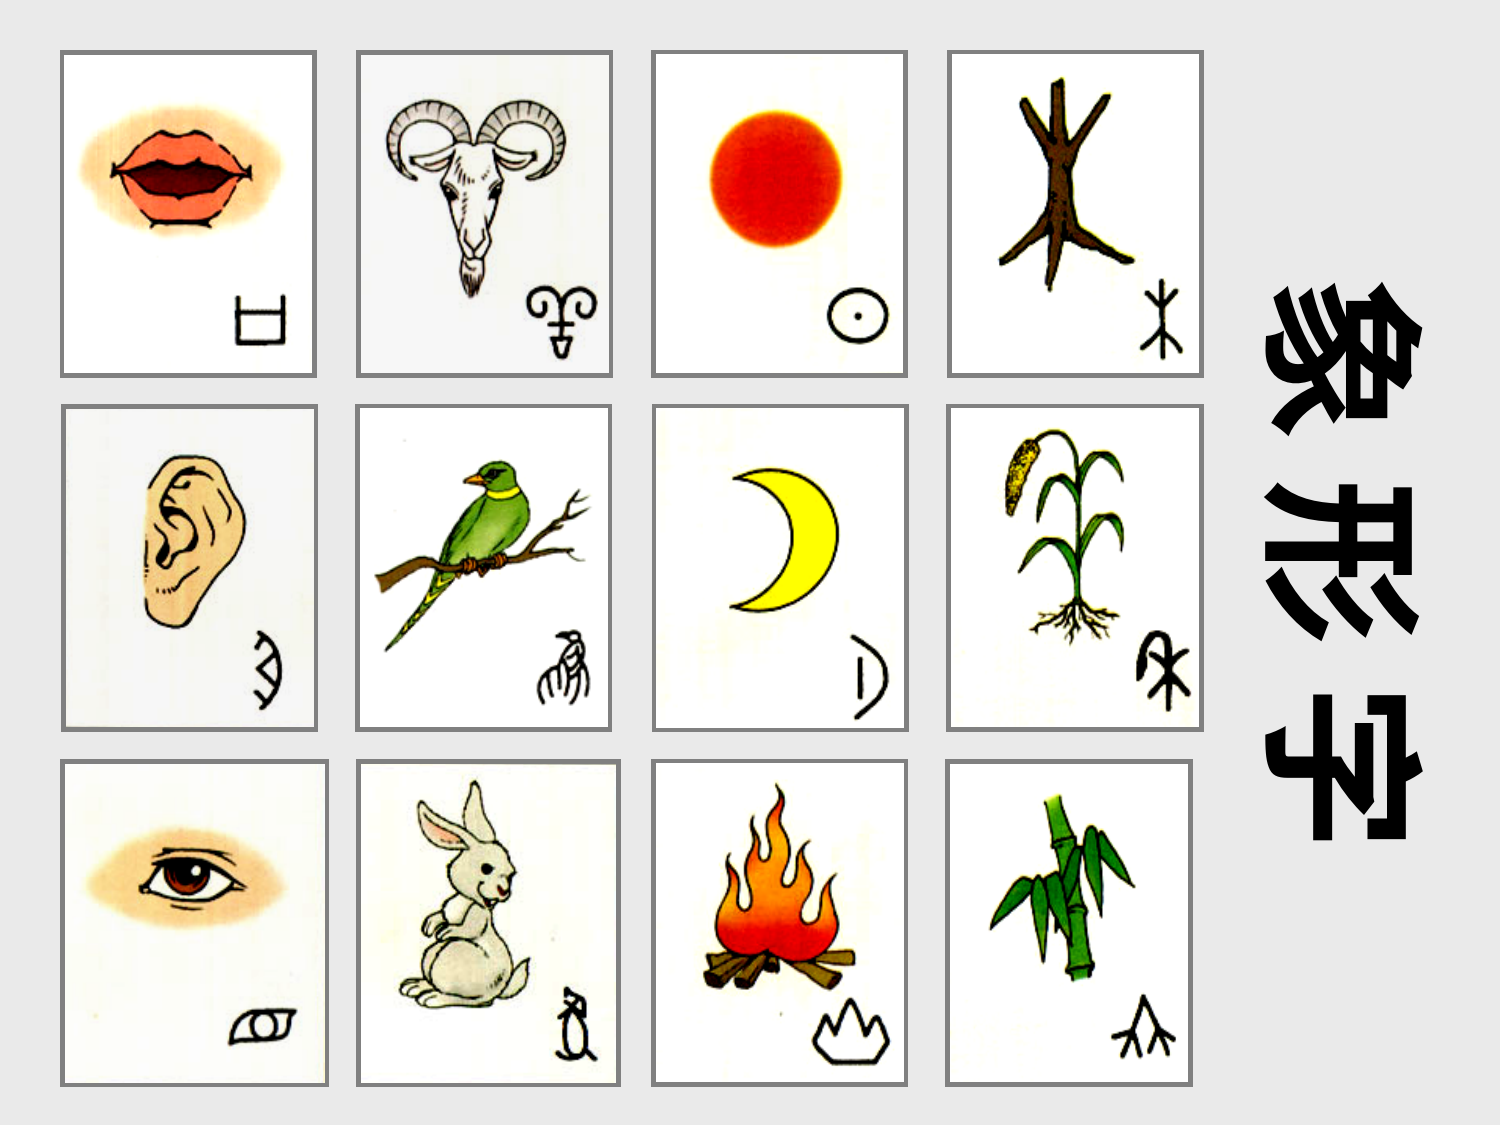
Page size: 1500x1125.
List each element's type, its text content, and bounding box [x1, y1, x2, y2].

picture [63, 54, 313, 374]
picture [951, 53, 1200, 374]
picture [64, 763, 325, 1083]
picture [65, 408, 314, 728]
picture [655, 53, 904, 374]
picture [359, 407, 608, 728]
picture [655, 762, 904, 1083]
picture [360, 763, 617, 1083]
text_box 象 形 字 [1234, 196, 1455, 930]
picture [949, 763, 1189, 1083]
picture [360, 54, 610, 374]
picture [950, 407, 1200, 728]
picture [655, 407, 905, 728]
